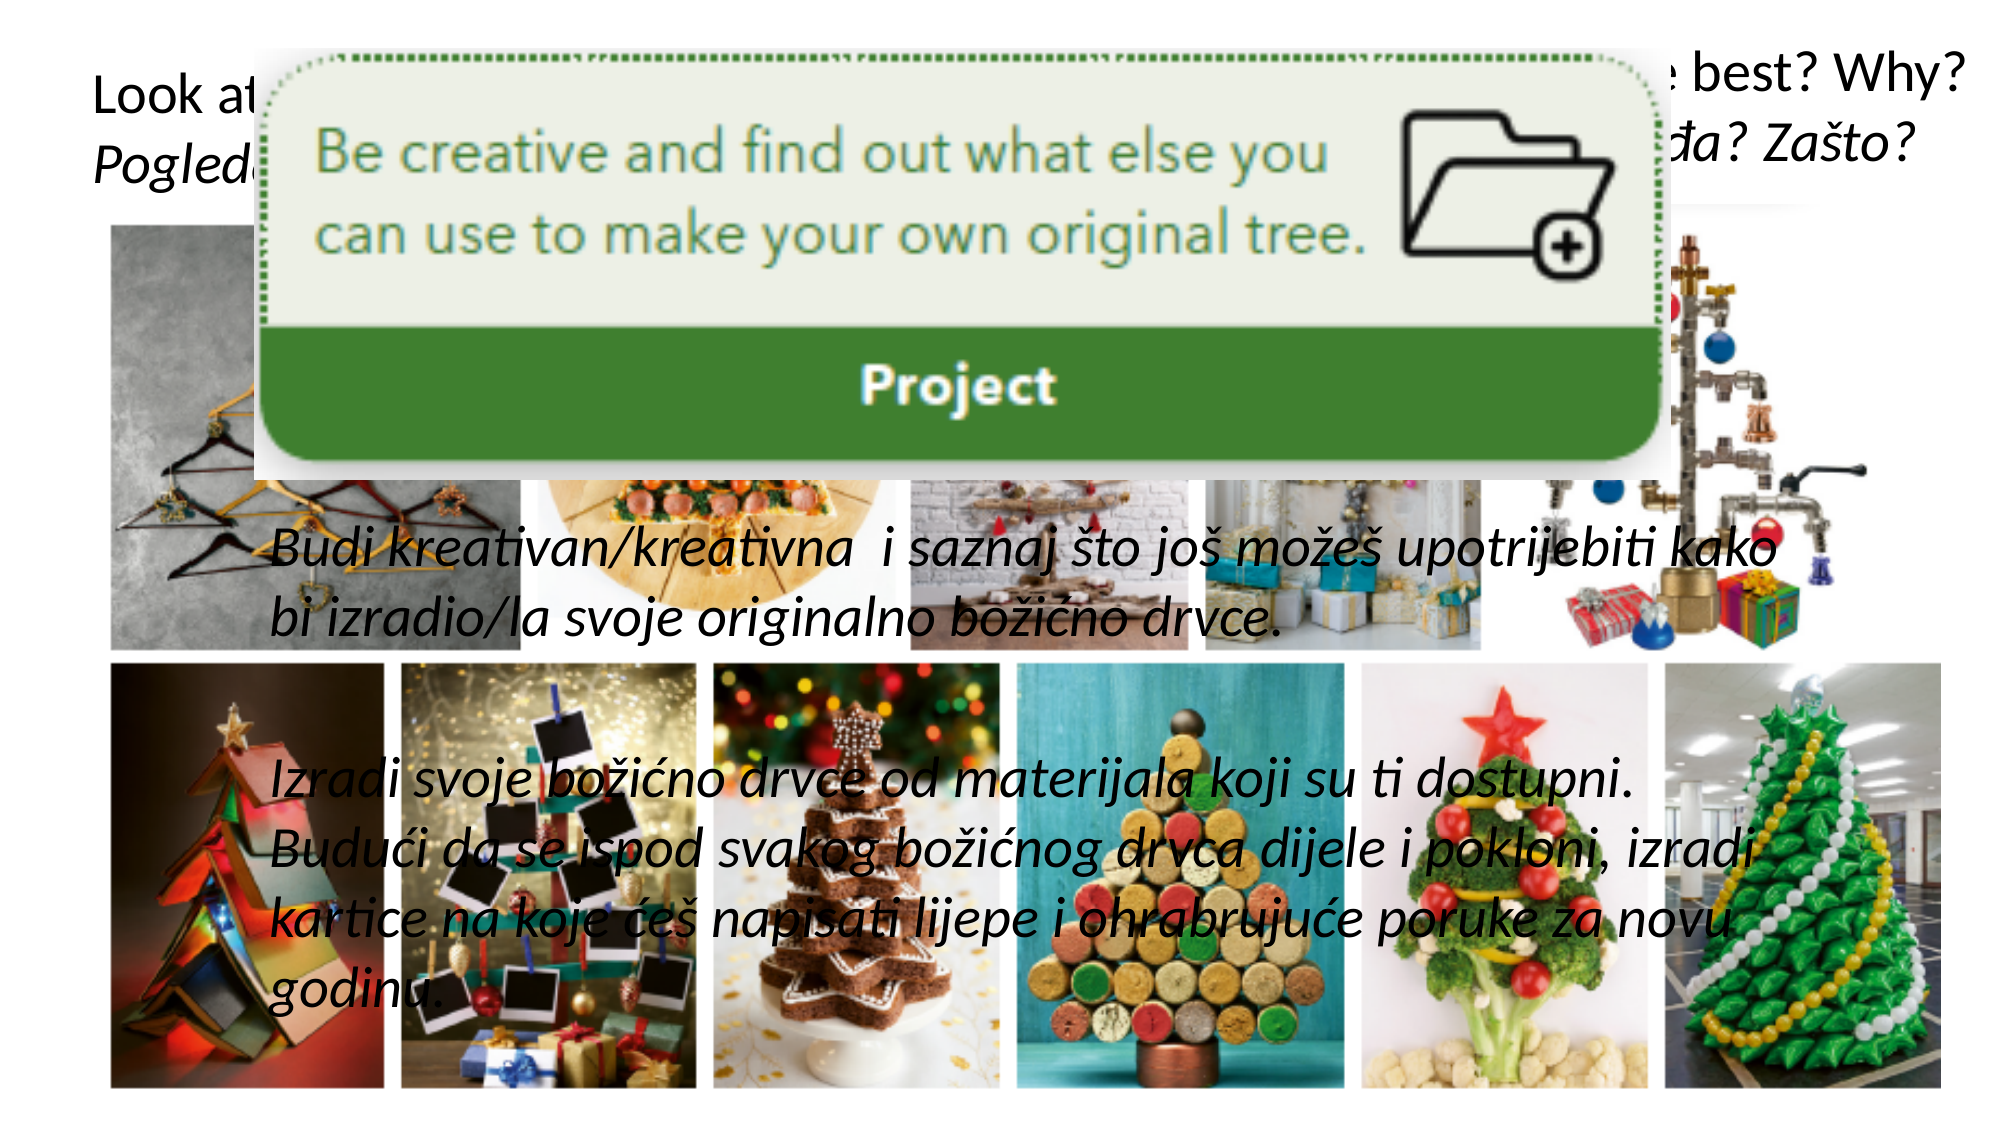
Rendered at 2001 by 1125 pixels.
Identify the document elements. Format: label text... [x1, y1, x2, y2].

text_box Look at the pictures and describe them. Pogledaj slike i opiši ih. [77, 48, 254, 203]
text_box Which picture do you like best? Why? Koja ti se slika najviše sviđa? Zašto? [1065, 26, 1984, 181]
picture [79, 48, 1941, 1104]
